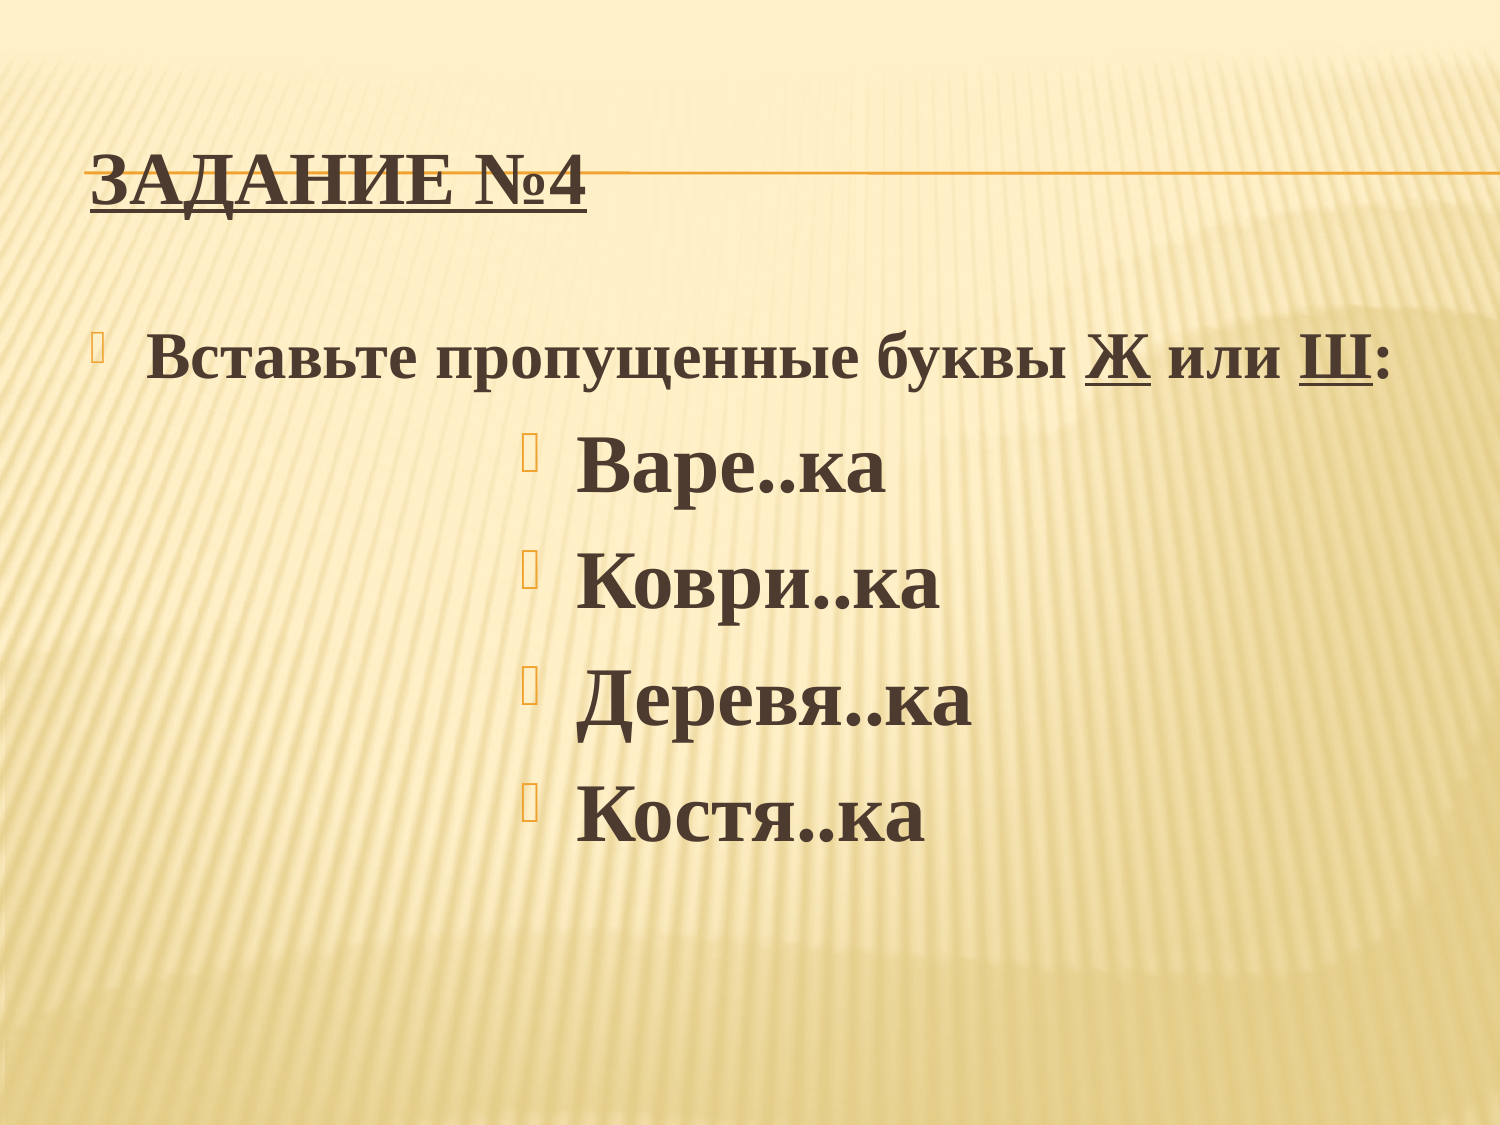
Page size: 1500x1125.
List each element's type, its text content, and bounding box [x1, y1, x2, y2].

title Задание №4 [75, 45, 1425, 304]
list Вставьте пропущенные буквы Ж или Ш: Варе..ка Коври..ка Деревя..ка Костя..ка [75, 304, 1425, 1005]
